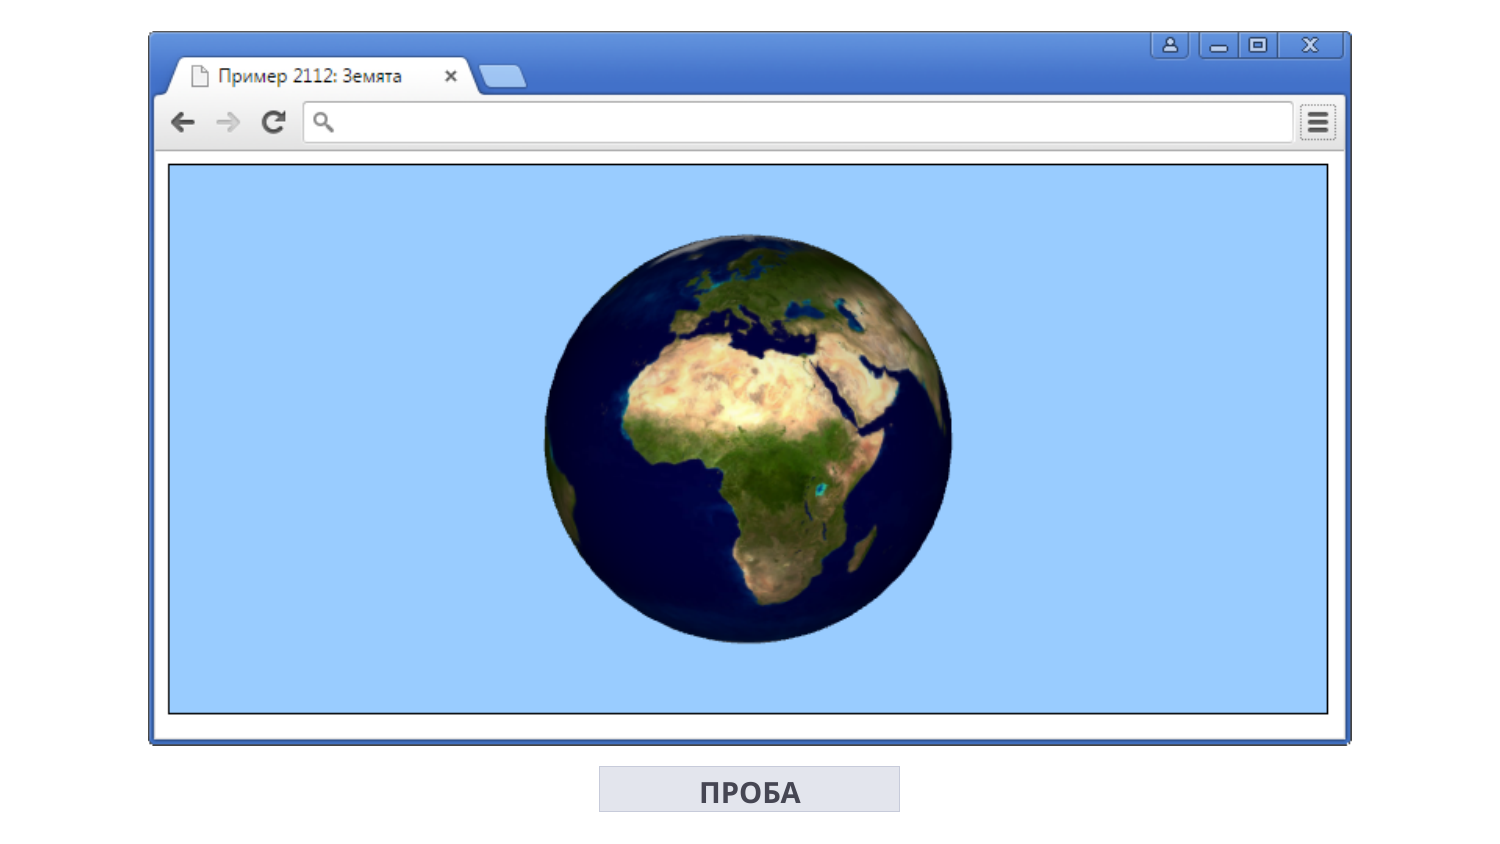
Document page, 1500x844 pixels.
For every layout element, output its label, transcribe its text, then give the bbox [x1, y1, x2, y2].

picture [148, 31, 1352, 747]
text_box ПРОБА [599, 766, 900, 812]
